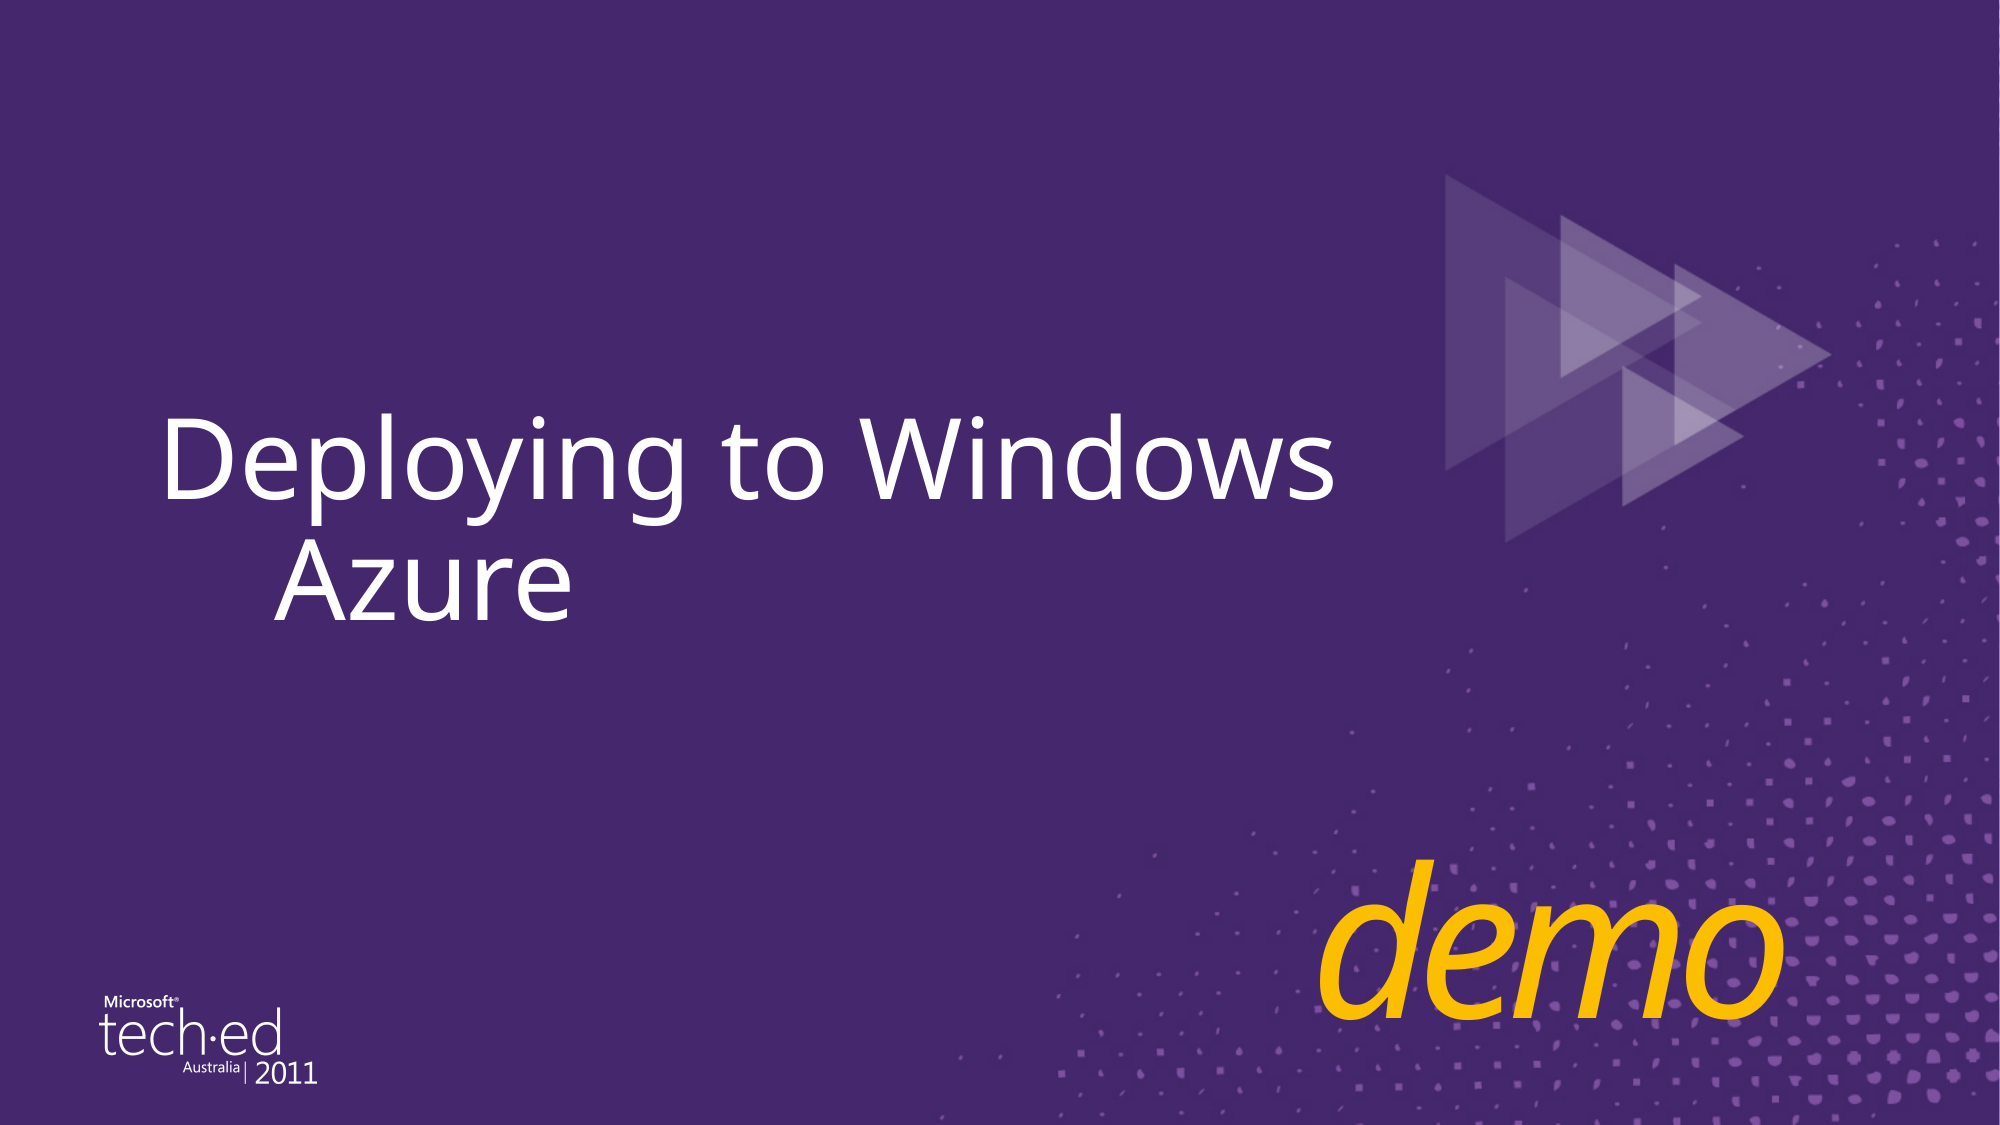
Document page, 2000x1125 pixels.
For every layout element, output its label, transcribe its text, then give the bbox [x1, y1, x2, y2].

picture [0, 0, 2000, 1125]
title Deploying to Windows Azure [137, 398, 1667, 649]
list demo [174, 800, 1855, 1027]
